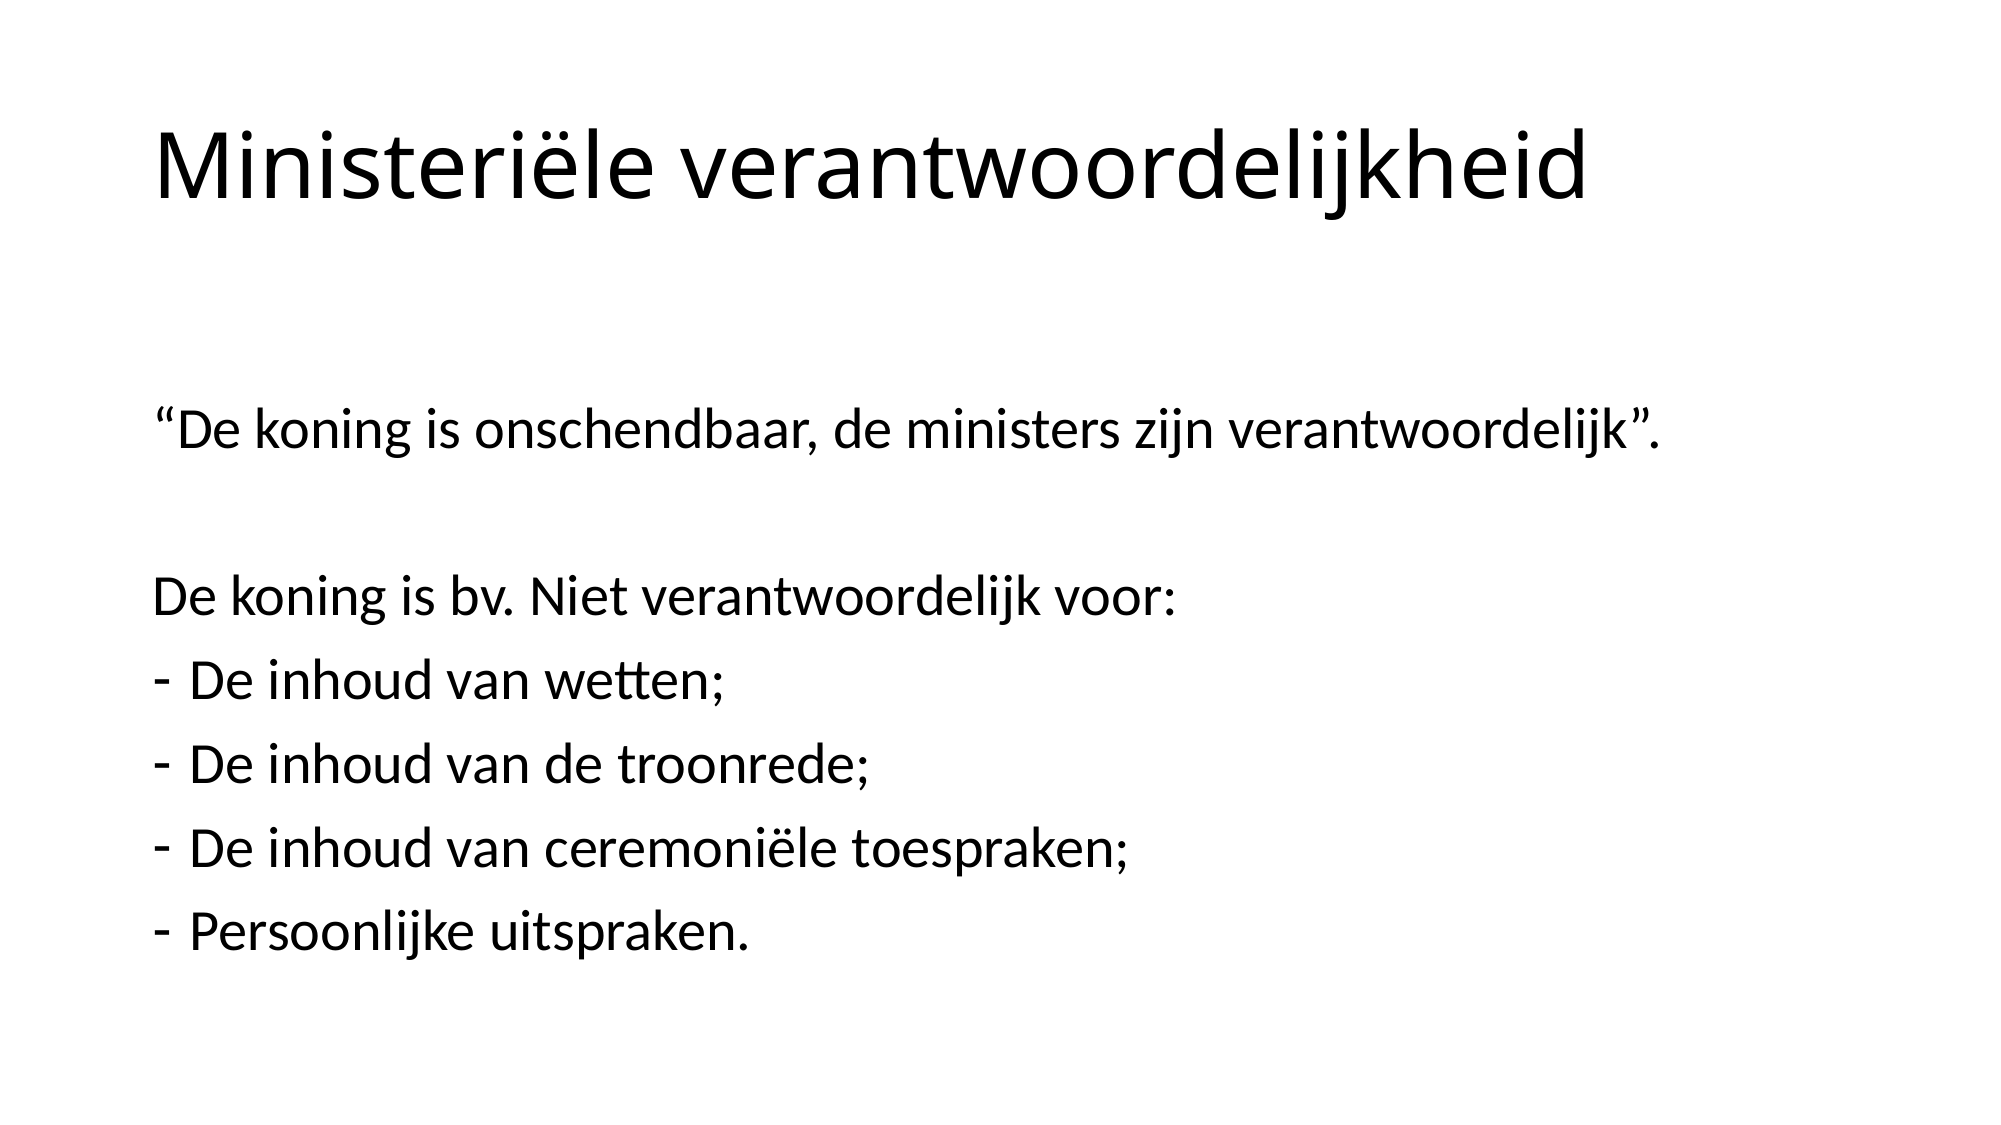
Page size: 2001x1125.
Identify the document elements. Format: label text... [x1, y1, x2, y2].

title Ministeriële verantwoordelijkheid [137, 59, 1863, 278]
list “De koning is onschendbaar, de ministers zijn verantwoordelijk”. De koning is bv. Niet verantwoordelijk voor: De inhoud van wetten; De inhoud van de troonrede; De inhoud van ceremoniële toespraken; Persoonlijke uitspraken. [137, 299, 1863, 1014]
